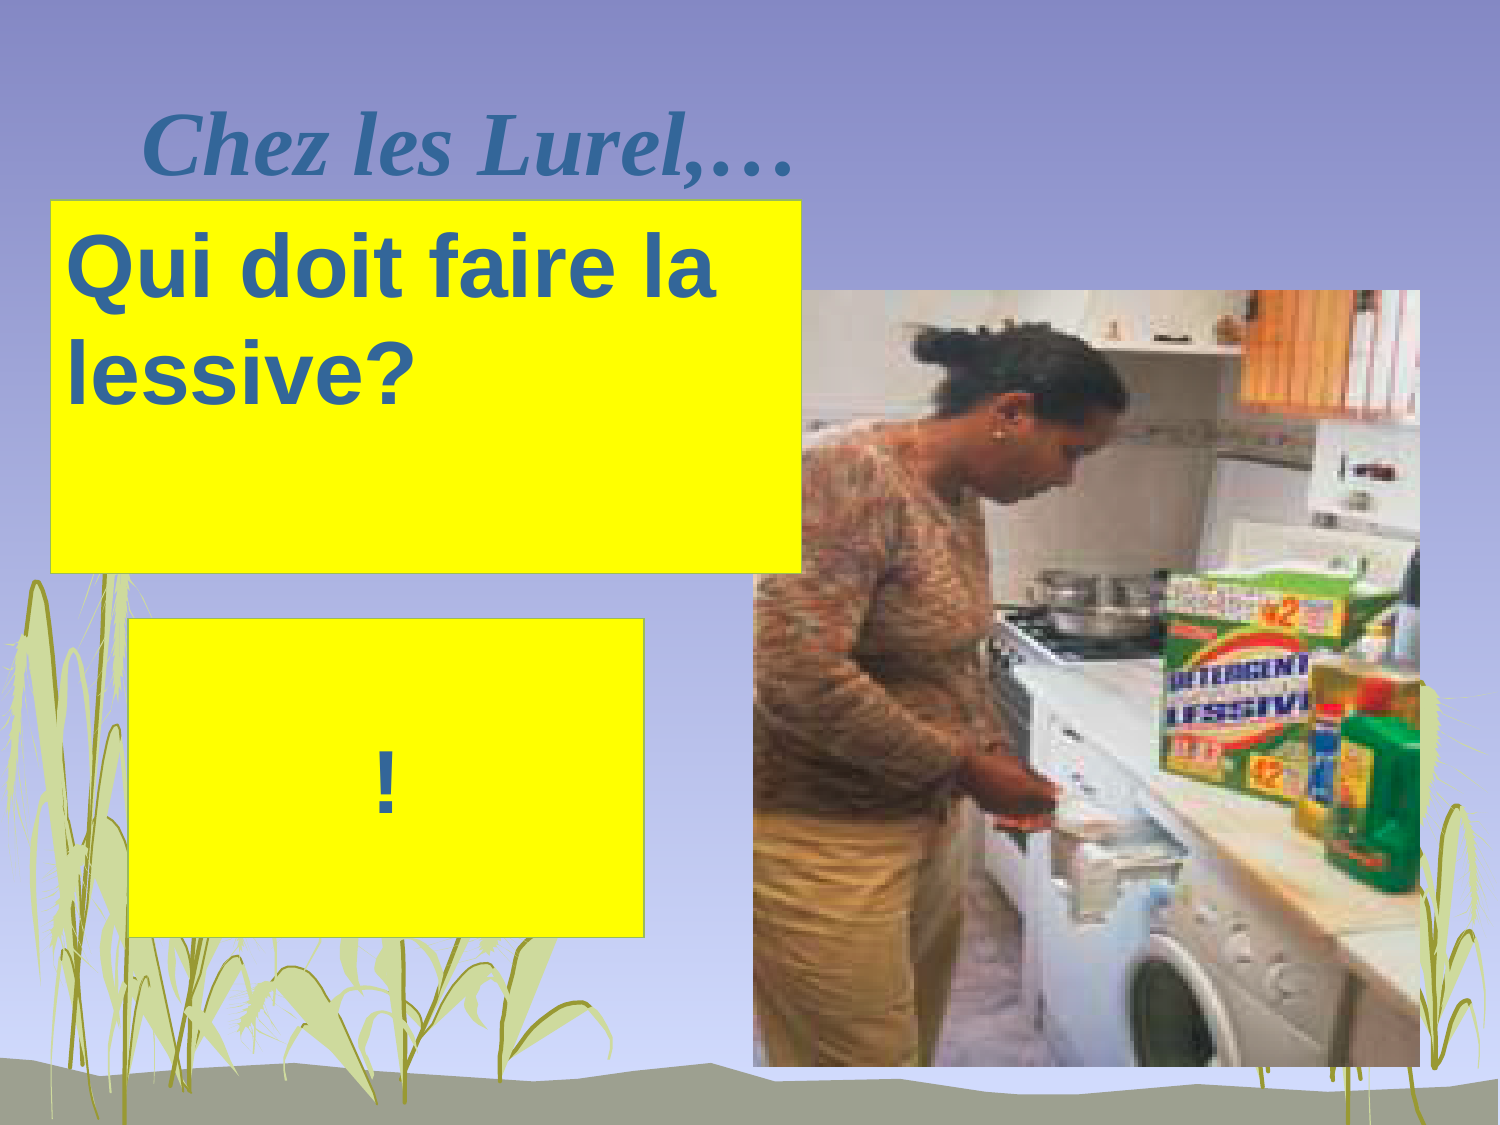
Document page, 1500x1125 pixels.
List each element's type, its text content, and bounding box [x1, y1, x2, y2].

picture [752, 290, 1420, 1068]
title Chez les Lurel,… [126, 37, 1371, 241]
subtitle ! [127, 618, 645, 938]
text_box Qui doit faire la lessive? [50, 199, 802, 574]
